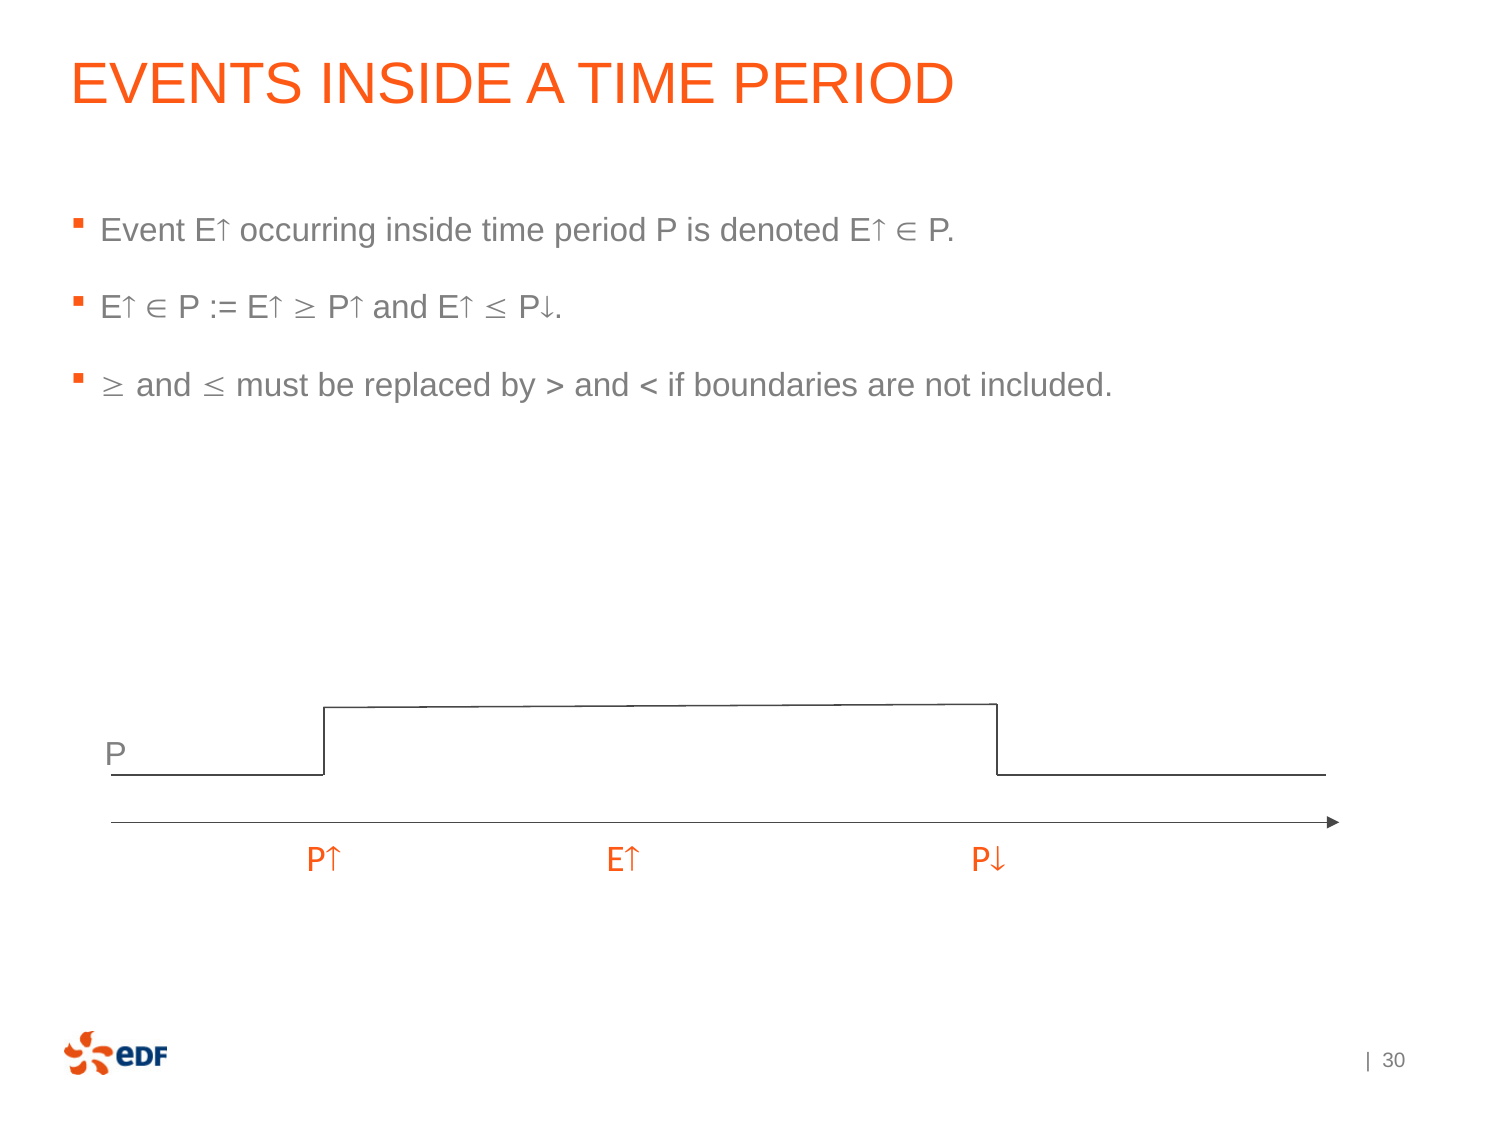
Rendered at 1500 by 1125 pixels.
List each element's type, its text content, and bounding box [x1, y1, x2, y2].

list Event E occurring inside time period P is denoted E  P. E  P := E  P and E  P.  and  must be replaced by  and  if boundaries are not included. [64, 208, 1436, 1005]
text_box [98, 703, 1340, 887]
picture [64, 1031, 167, 1075]
title Events Inside a time period [64, 45, 1436, 185]
